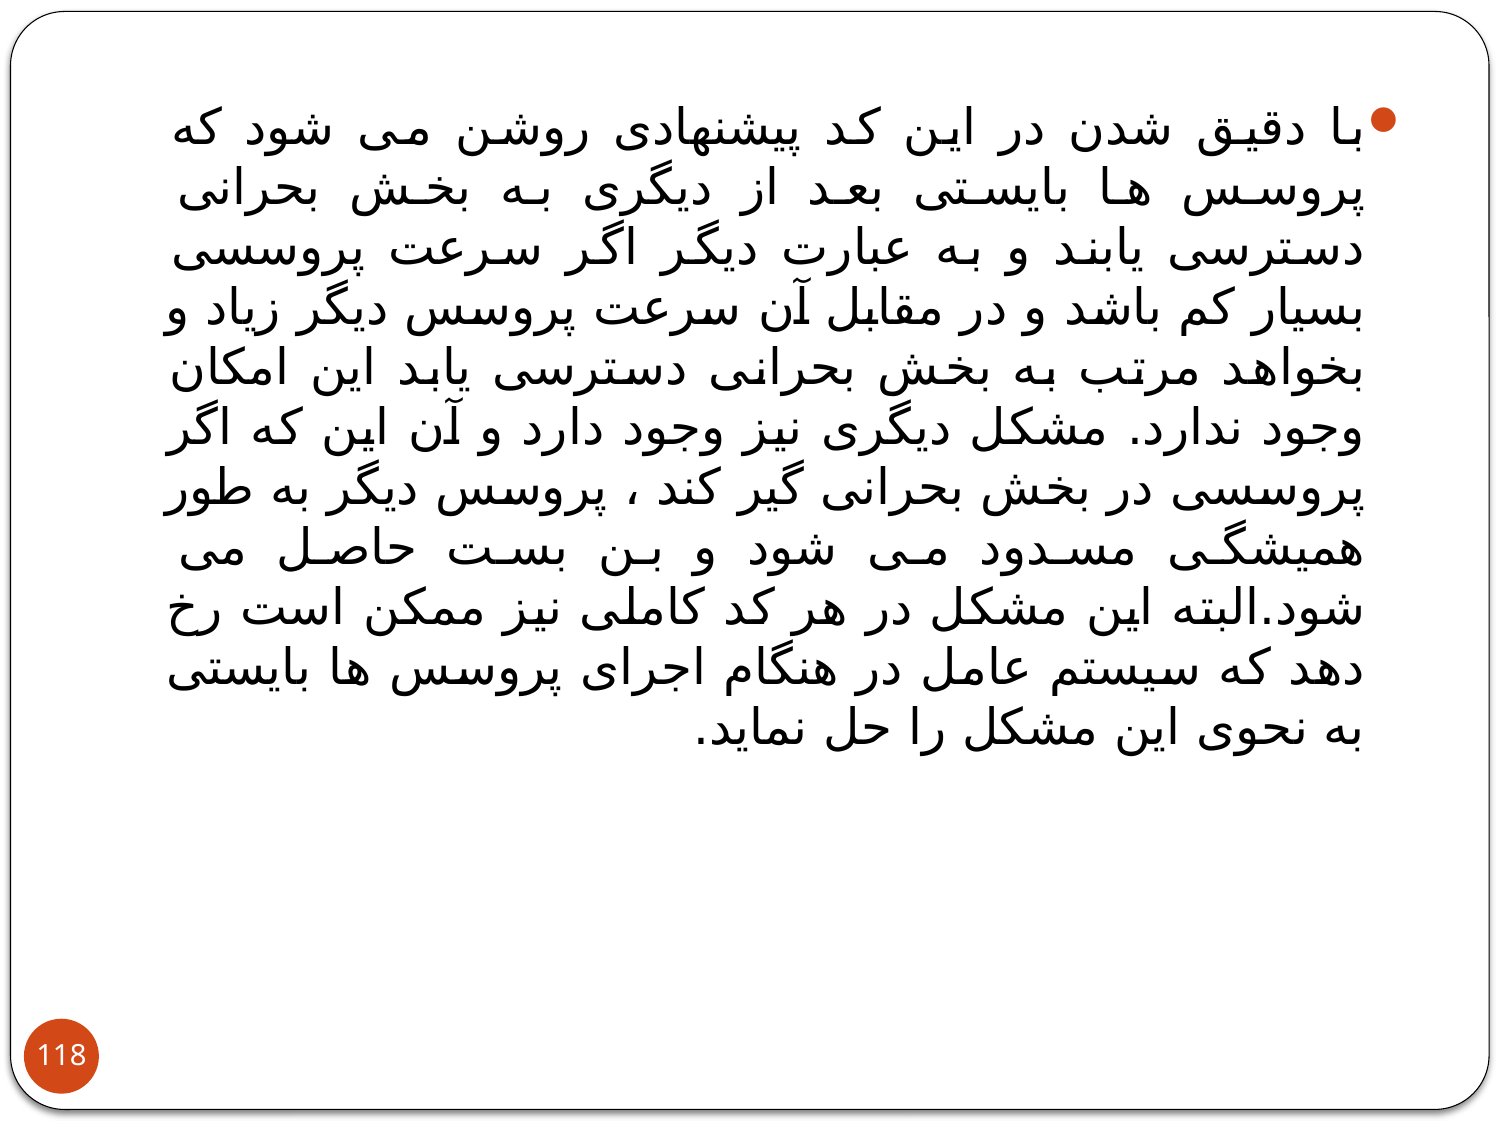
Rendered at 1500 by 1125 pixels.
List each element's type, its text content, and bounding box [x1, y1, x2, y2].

slide_number 118 [23, 1018, 99, 1094]
list با دقیق شدن در این کد پیشنهادی روشن می شود که پروسس ها بایستی بعد از دیگری به بخش بحرانی دسترسی یابند و به عبارت دیگر اگر سرعت پروسسی بسیار کم باشد و در مقابل آن سرعت پروسس دیگر زیاد و بخواهد مرتب به بخش بحرانی دسترسی یابد این امکان وجود ندارد. مشکل دیگری نیز وجود دارد و آن این که اگر پروسسی در بخش بحرانی گیر کند ، پروسس دیگر به طور همیشگی مسدود می شود و بن بست حاصل می شود.البته این مشکل در هر کد کاملی نیز ممکن است رخ دهد که سیستم عامل در هنگام اجرای پروسس ها بایستی به نحوی این مشکل را حل نماید. [150, 87, 1425, 988]
